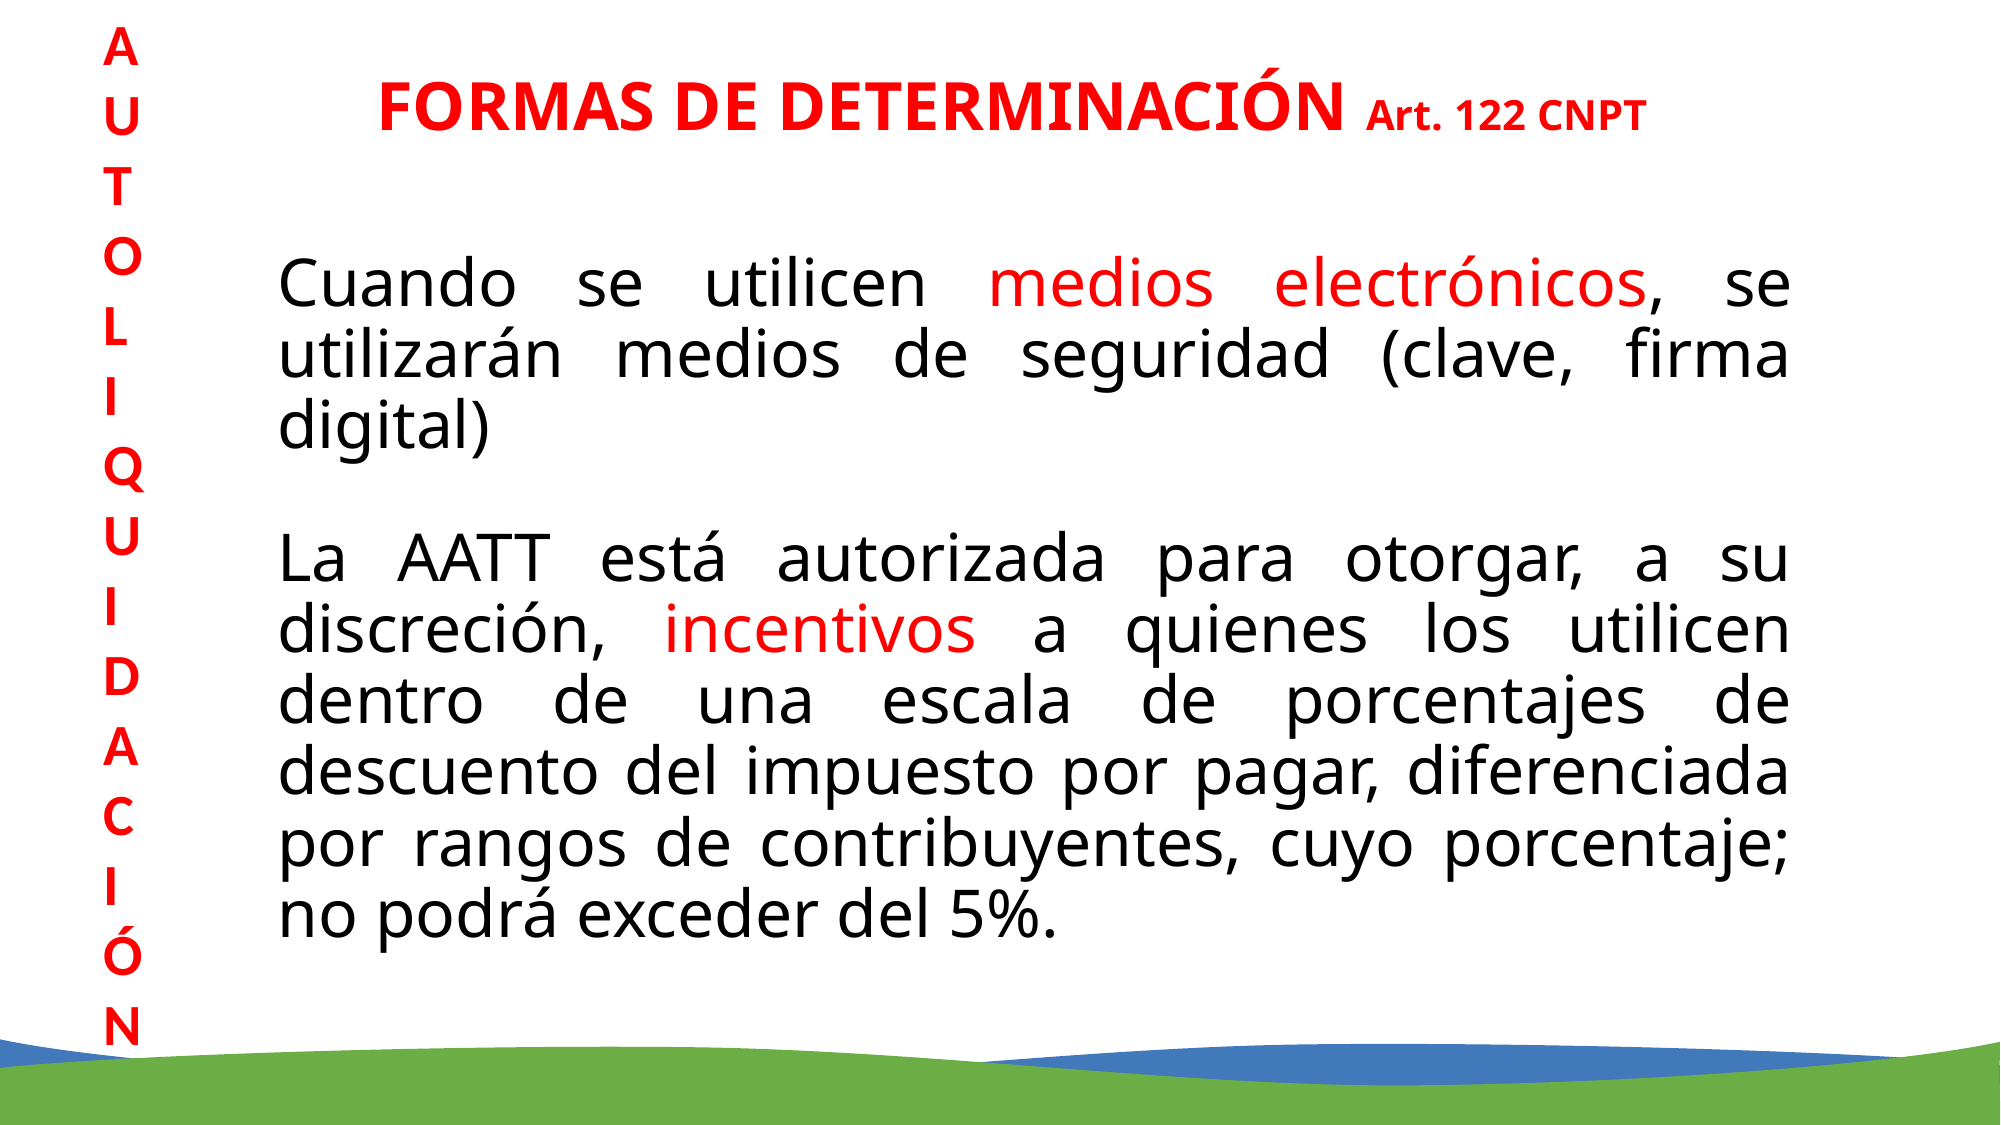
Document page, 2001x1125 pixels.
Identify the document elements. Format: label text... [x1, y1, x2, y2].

text_box Cuando se utilicen medios electrónicos, se utilizarán medios de seguridad (clave, firma digital) La AATT está autorizada para otorgar, a su discreción, incentivos a quienes los utilicen dentro de una escala de porcentajes de descuento del impuesto por pagar, diferenciada por rangos de contribuyentes, cuyo porcentaje; no podrá exceder del 5%. [262, 241, 1808, 962]
title FORMAS DE DETERMINACIÓN Art. 122 CNPT [361, 49, 1676, 192]
text_box A U T O L I Q U I D A C I Ó N [88, 0, 162, 1065]
